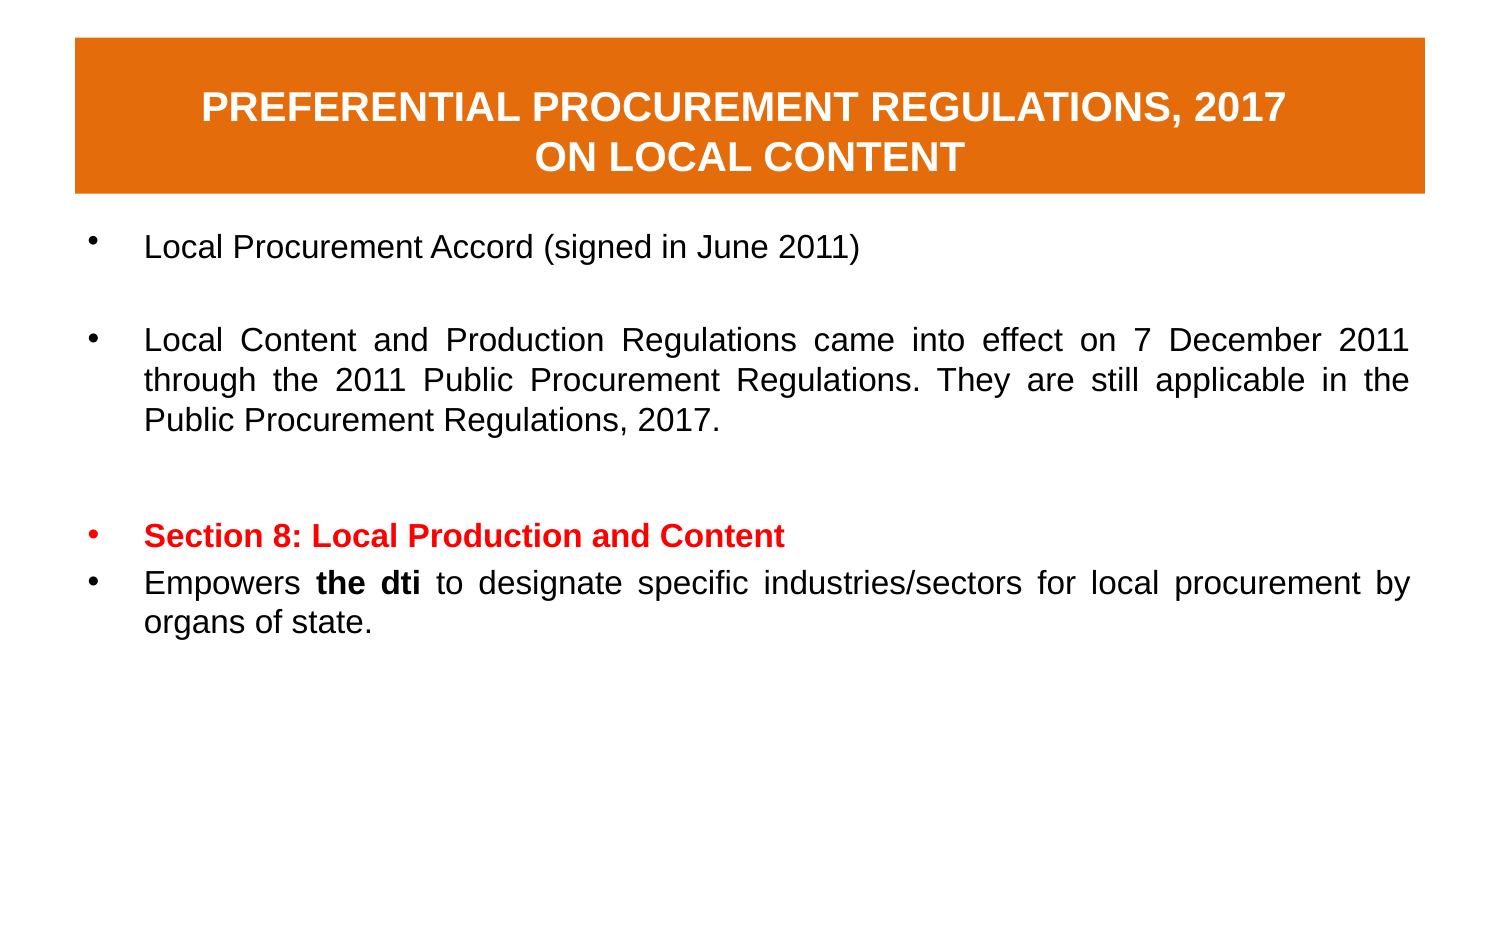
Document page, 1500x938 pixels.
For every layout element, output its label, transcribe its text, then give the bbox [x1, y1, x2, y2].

title PREFERENTIAL PROCUREMENT REGULATIONS, 2017 ON LOCAL CONTENT [75, 37, 1425, 194]
list Local Procurement Accord (signed in June 2011) Local Content and Production Regulations came into effect on 7 December 2011 through the 2011 Public Procurement Regulations. They are still applicable in the Public Procurement Regulations, 2017. Section 8: Local Production and Content Empowers the dti to designate specific industries/sectors for local procurement by organs of state. [75, 218, 1425, 793]
